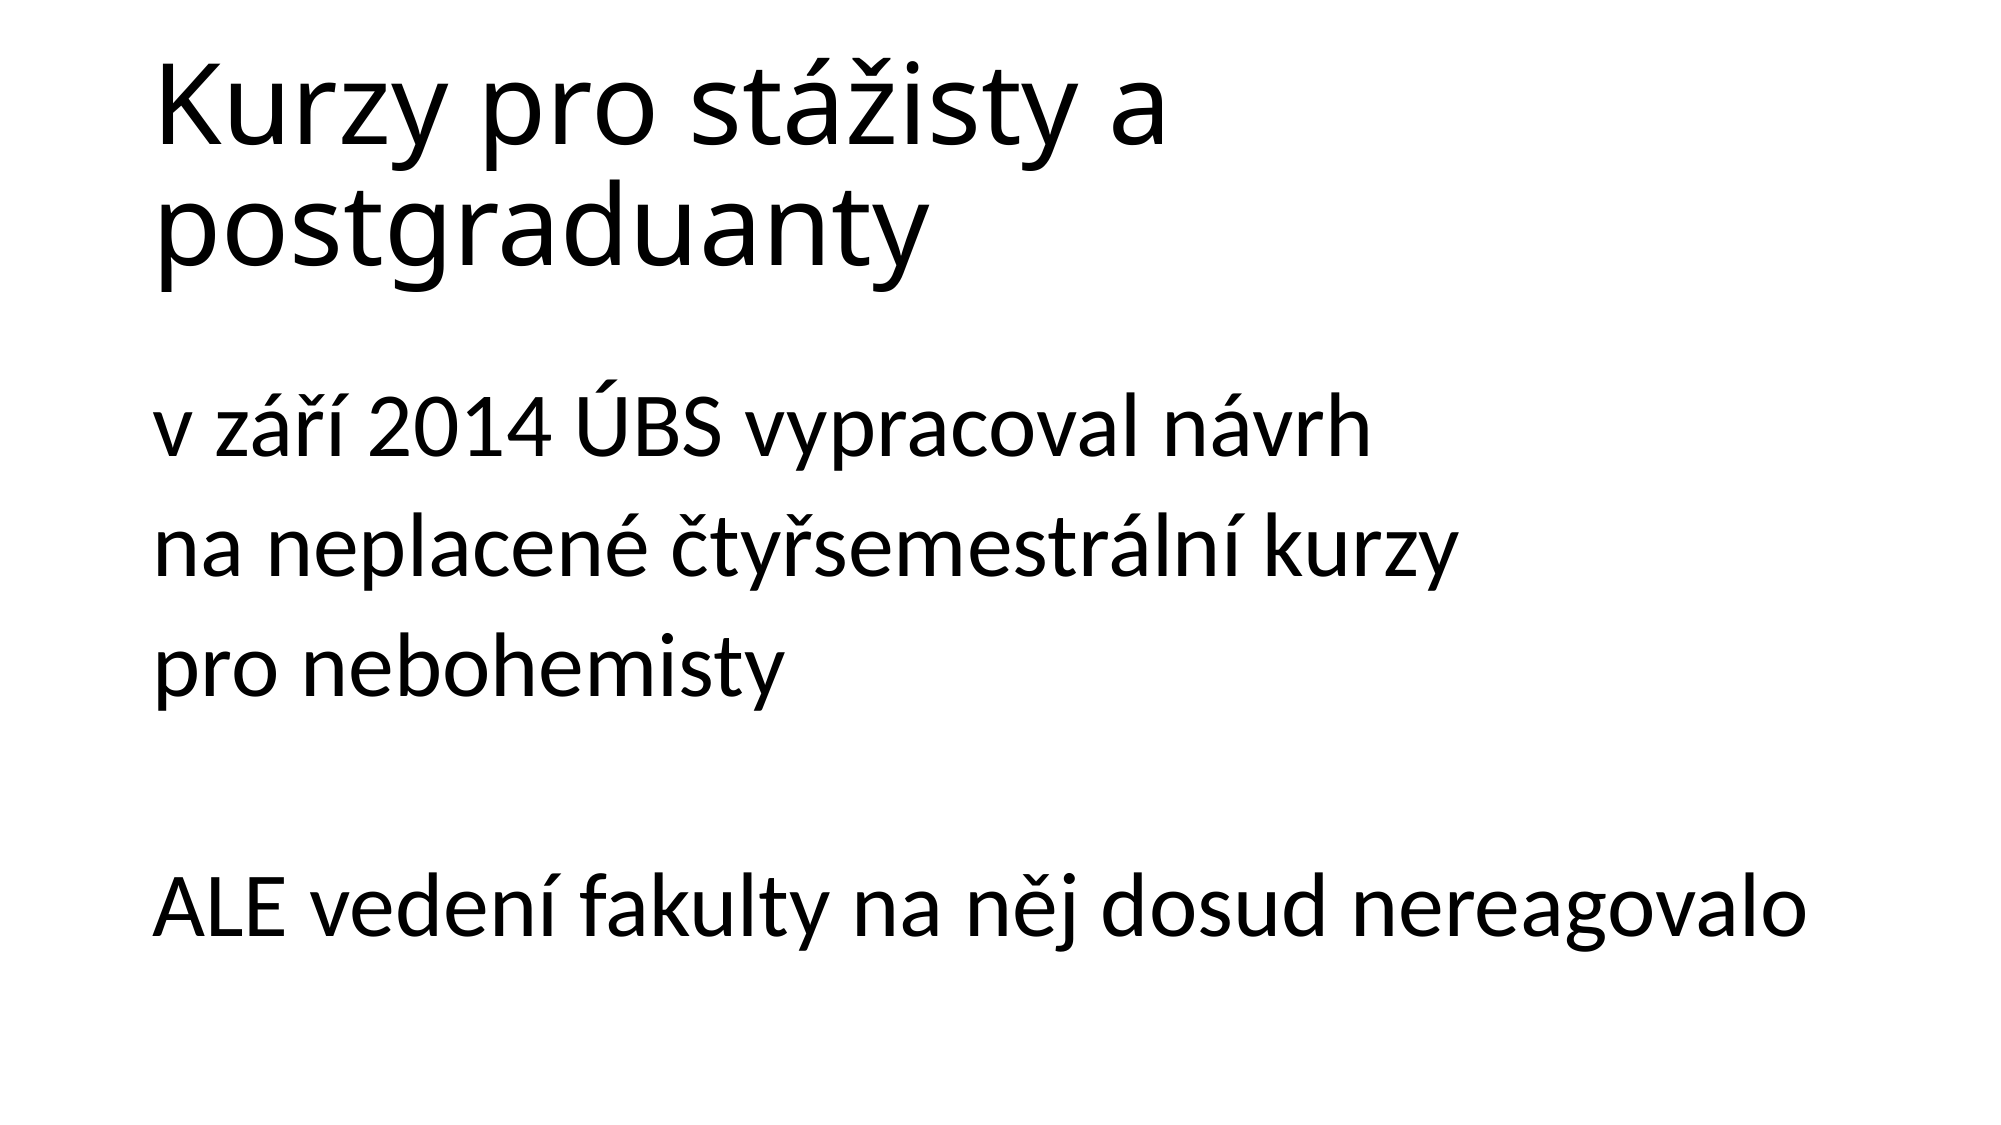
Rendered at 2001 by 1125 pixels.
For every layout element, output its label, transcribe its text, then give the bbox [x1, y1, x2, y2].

list v září 2014 ÚBS vypracoval návrh na neplacené čtyřsemestrální kurzy pro nebohemisty ALE vedení fakulty na něj dosud nereagovalo [137, 299, 1863, 1014]
title Kurzy pro stážisty a postgraduanty [137, 59, 1863, 278]
